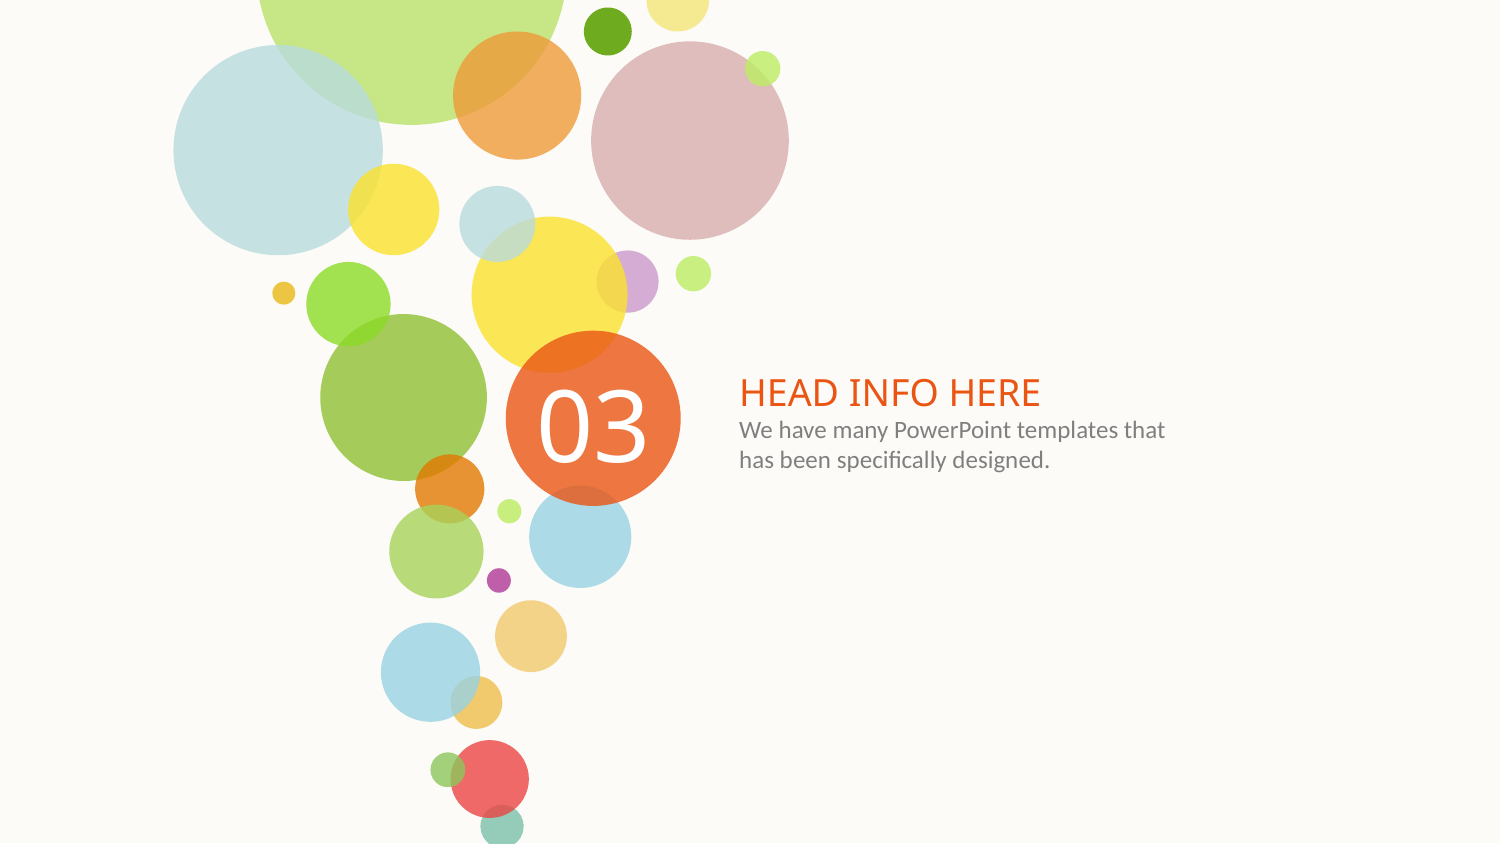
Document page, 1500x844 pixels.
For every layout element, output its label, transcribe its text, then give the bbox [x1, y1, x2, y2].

text_box [591, 41, 789, 240]
text_box [497, 499, 522, 524]
text_box [535, 484, 652, 506]
text_box [320, 314, 487, 482]
text_box [744, 50, 781, 87]
text_box [616, 250, 659, 313]
text_box HEAD INFO HERE We have many PowerPoint templates that has been specifically designed. [739, 368, 1195, 474]
text_box [495, 600, 567, 673]
text_box [380, 622, 481, 722]
text_box [583, 7, 632, 56]
text_box [480, 809, 524, 844]
text_box [451, 740, 529, 818]
text_box [471, 216, 628, 368]
text_box [459, 185, 536, 262]
text_box [272, 281, 296, 305]
text_box [675, 255, 712, 292]
text_box [529, 495, 632, 588]
text_box 03 [533, 363, 653, 484]
text_box [486, 568, 511, 593]
text_box [348, 163, 440, 256]
text_box [389, 504, 484, 599]
text_box [454, 676, 503, 729]
text_box [646, 0, 710, 32]
text_box [259, 0, 564, 125]
text_box [306, 261, 391, 347]
text_box [453, 31, 582, 160]
text_box [430, 752, 466, 788]
text_box [173, 45, 383, 256]
text_box [415, 454, 485, 517]
text_box [505, 330, 681, 483]
